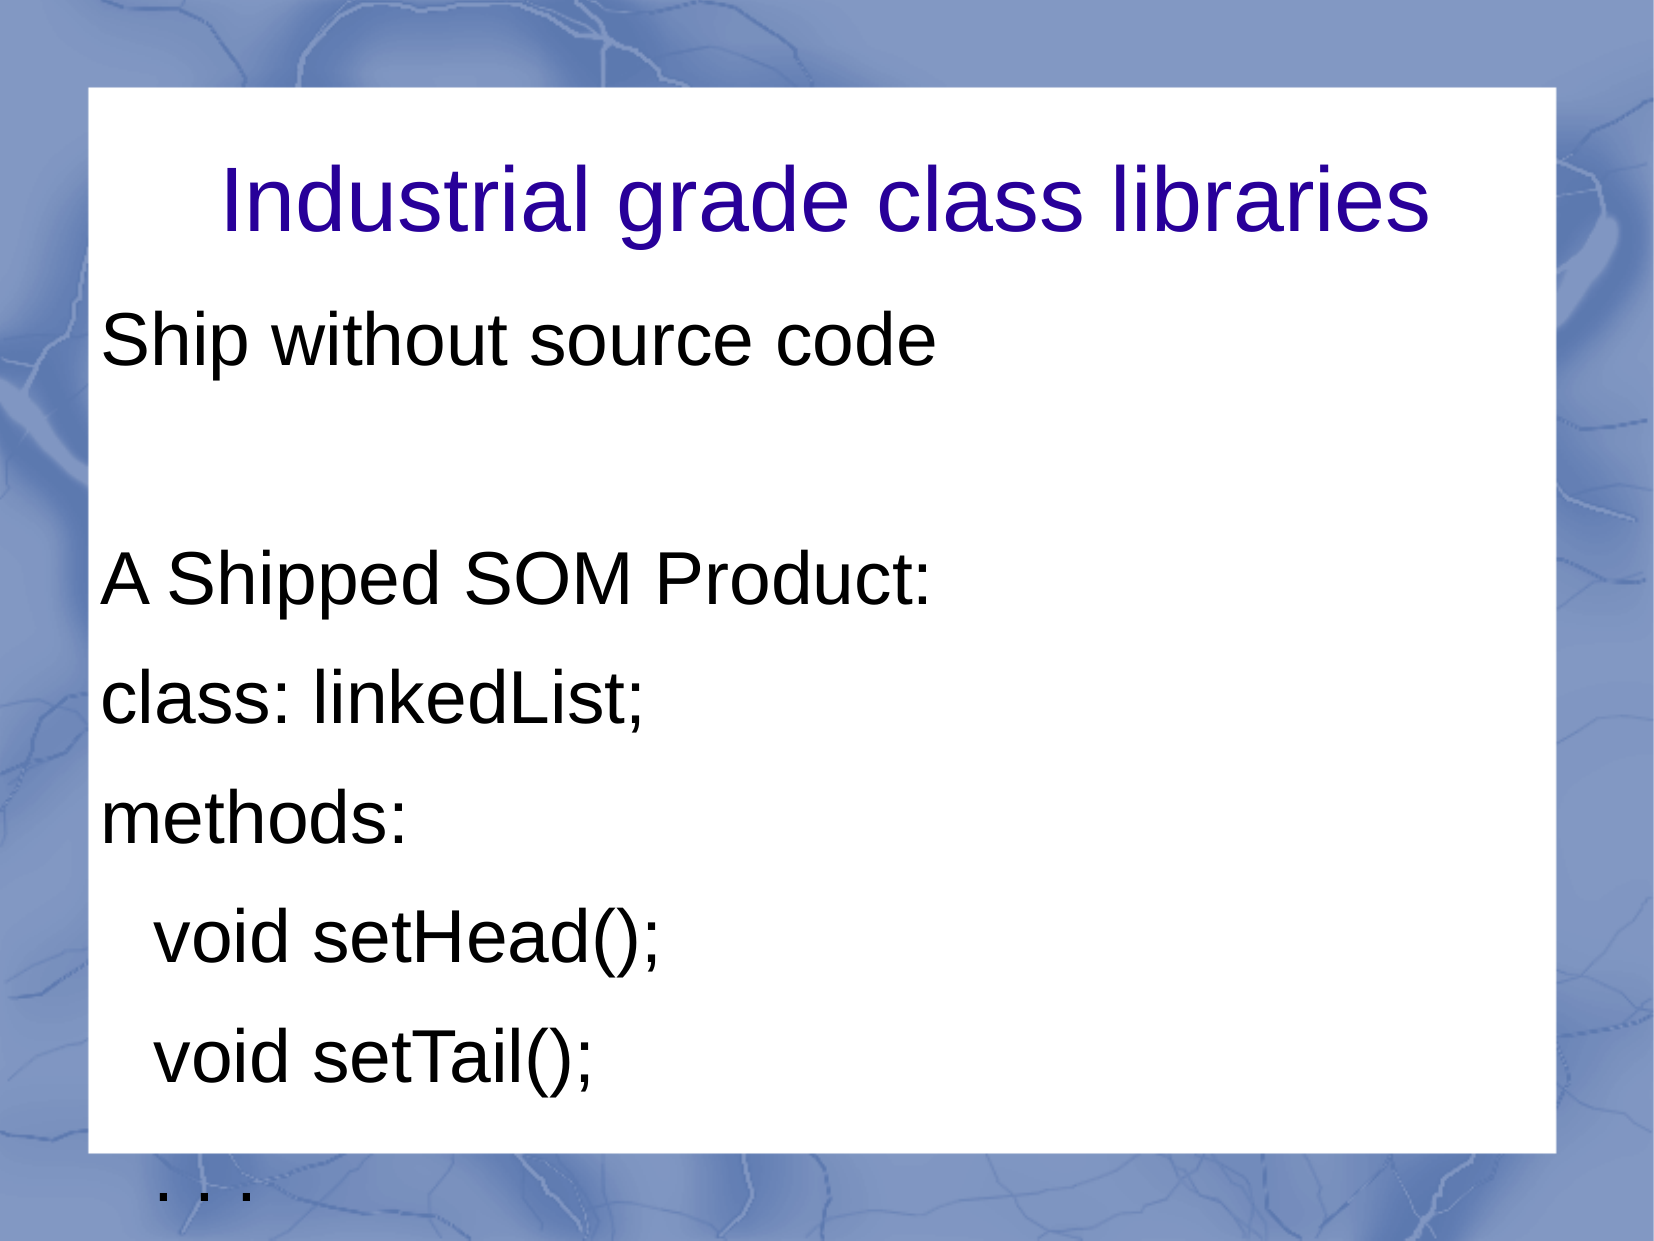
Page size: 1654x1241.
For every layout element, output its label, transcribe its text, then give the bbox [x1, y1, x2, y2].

list Ship without source code A Shipped SOM Product: class: linkedList; methods: void setHead(); void setTail(); . . . [82, 290, 1571, 1169]
title Industrial grade class libraries [118, 90, 1536, 290]
picture [0, 0, 1654, 1241]
